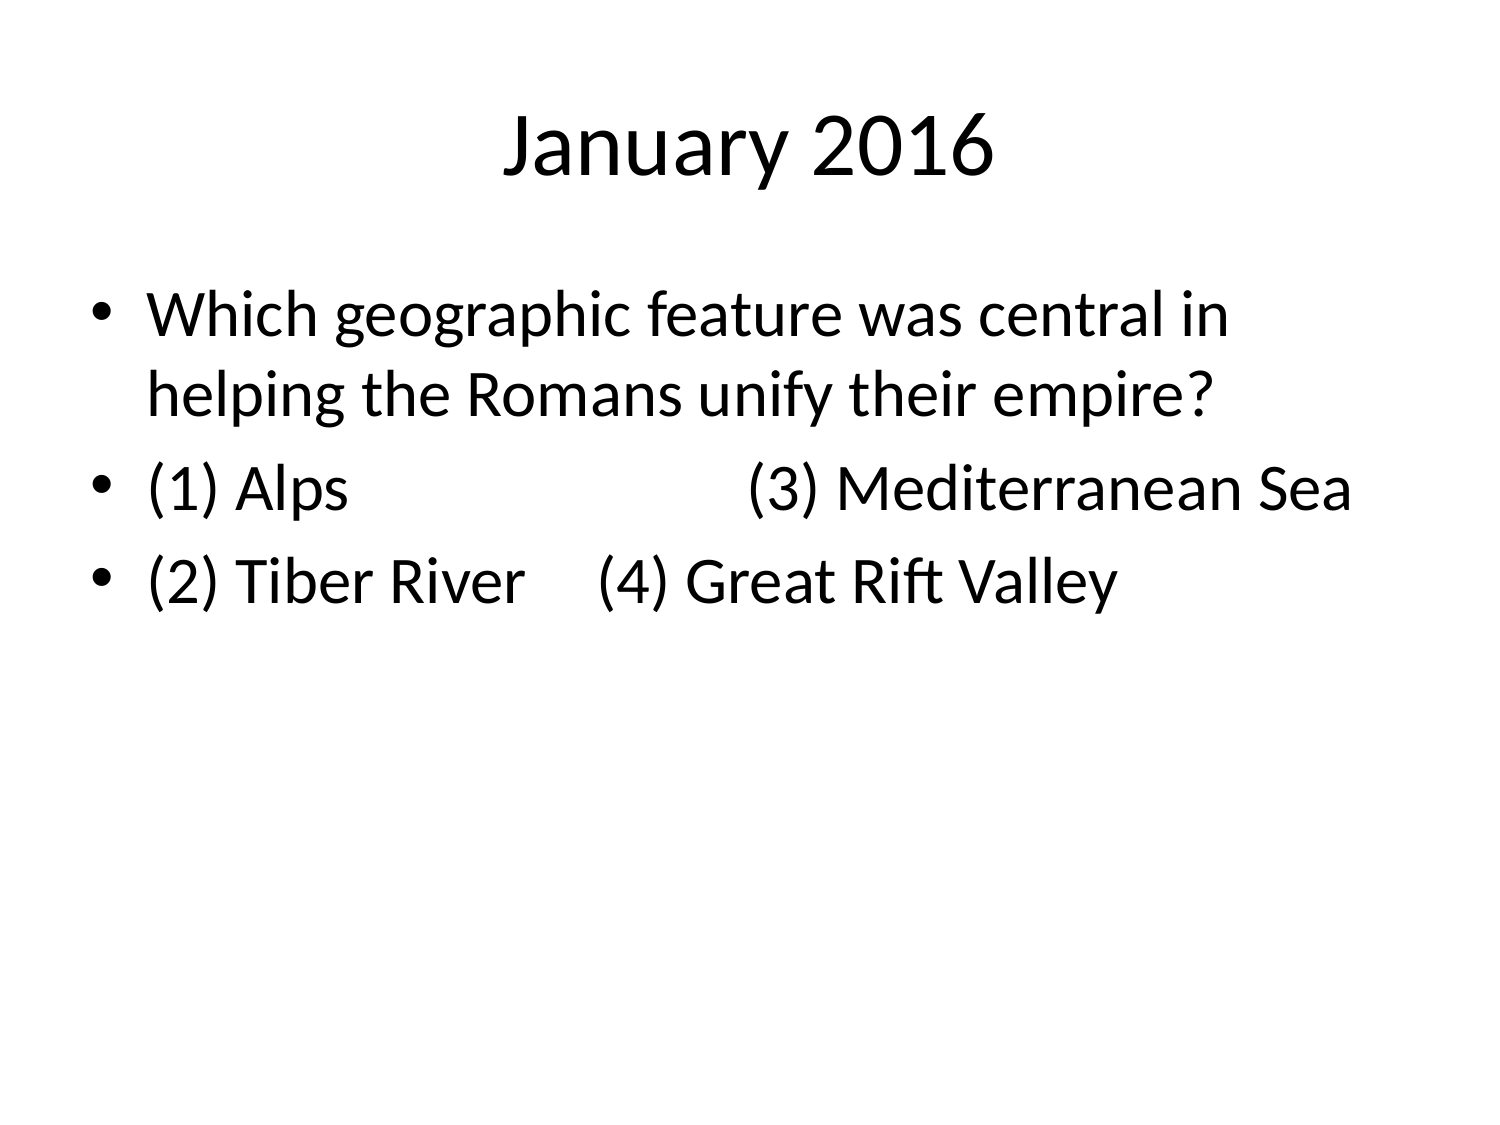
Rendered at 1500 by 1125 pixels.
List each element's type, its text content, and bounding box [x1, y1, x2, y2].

list Which geographic feature was central in helping the Romans unify their empire? (1) Alps (3) Mediterranean Sea (2) Tiber River (4) Great Rift Valley [75, 262, 1425, 1005]
title January 2016 [75, 45, 1425, 233]
